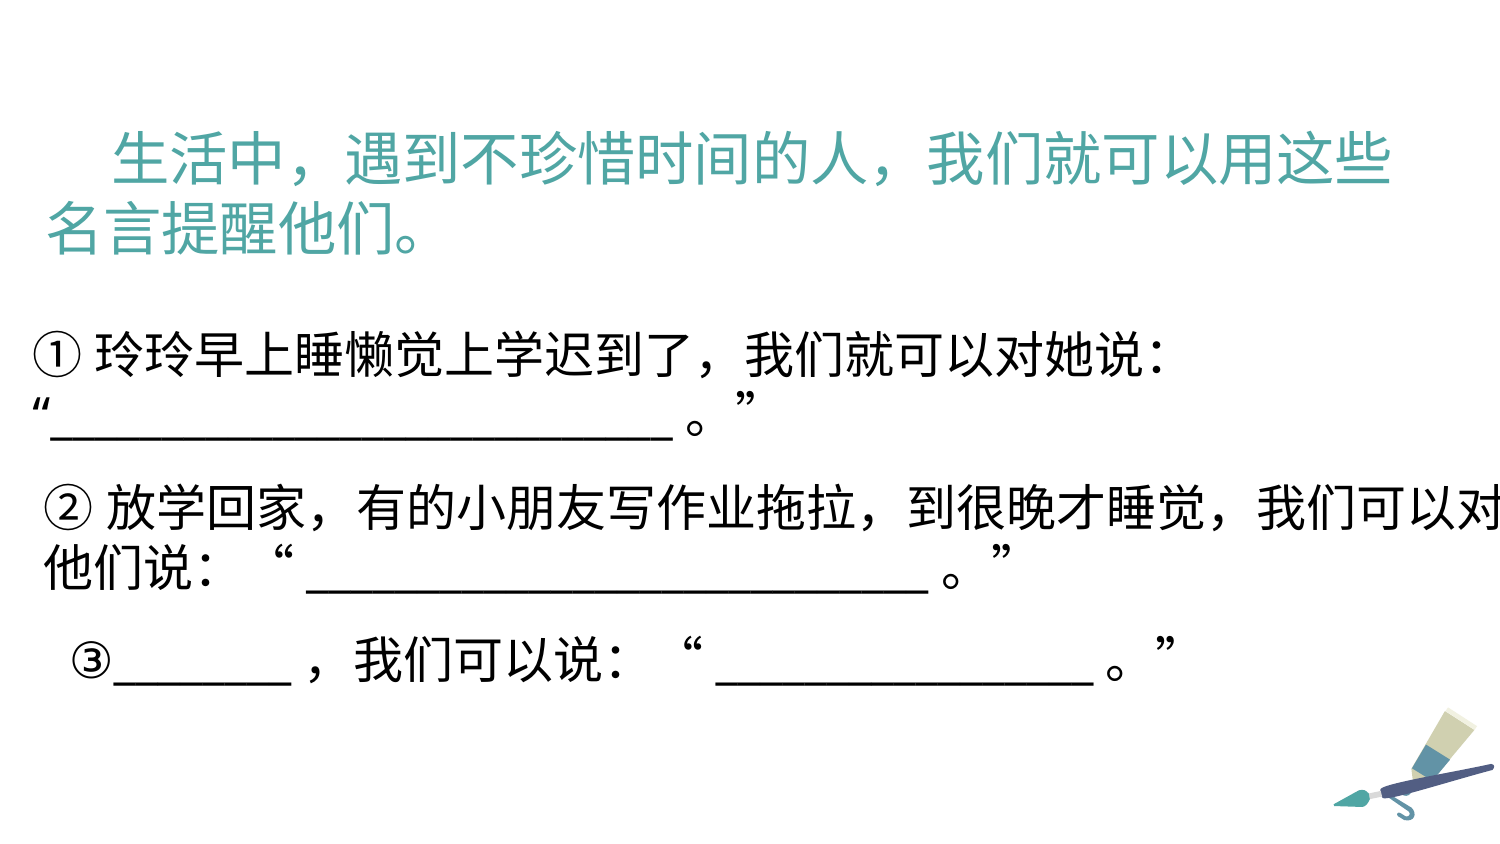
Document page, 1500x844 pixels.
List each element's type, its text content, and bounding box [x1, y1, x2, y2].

text_box 生活中，遇到不珍惜时间的人，我们就可以用这些名言提醒他们。 [30, 114, 1425, 270]
text_box ①玲玲早上睡懒觉上学迟到了，我们就可以对她说： “____________________________。” [17, 316, 1210, 452]
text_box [1358, 708, 1481, 844]
text_box ③________，我们可以说：“_________________。” [53, 621, 1221, 696]
text_box ②放学回家，有的小朋友写作业拖拉，到很晚才睡觉，我们可以对 他们说：“____________________________。” [29, 468, 1500, 604]
